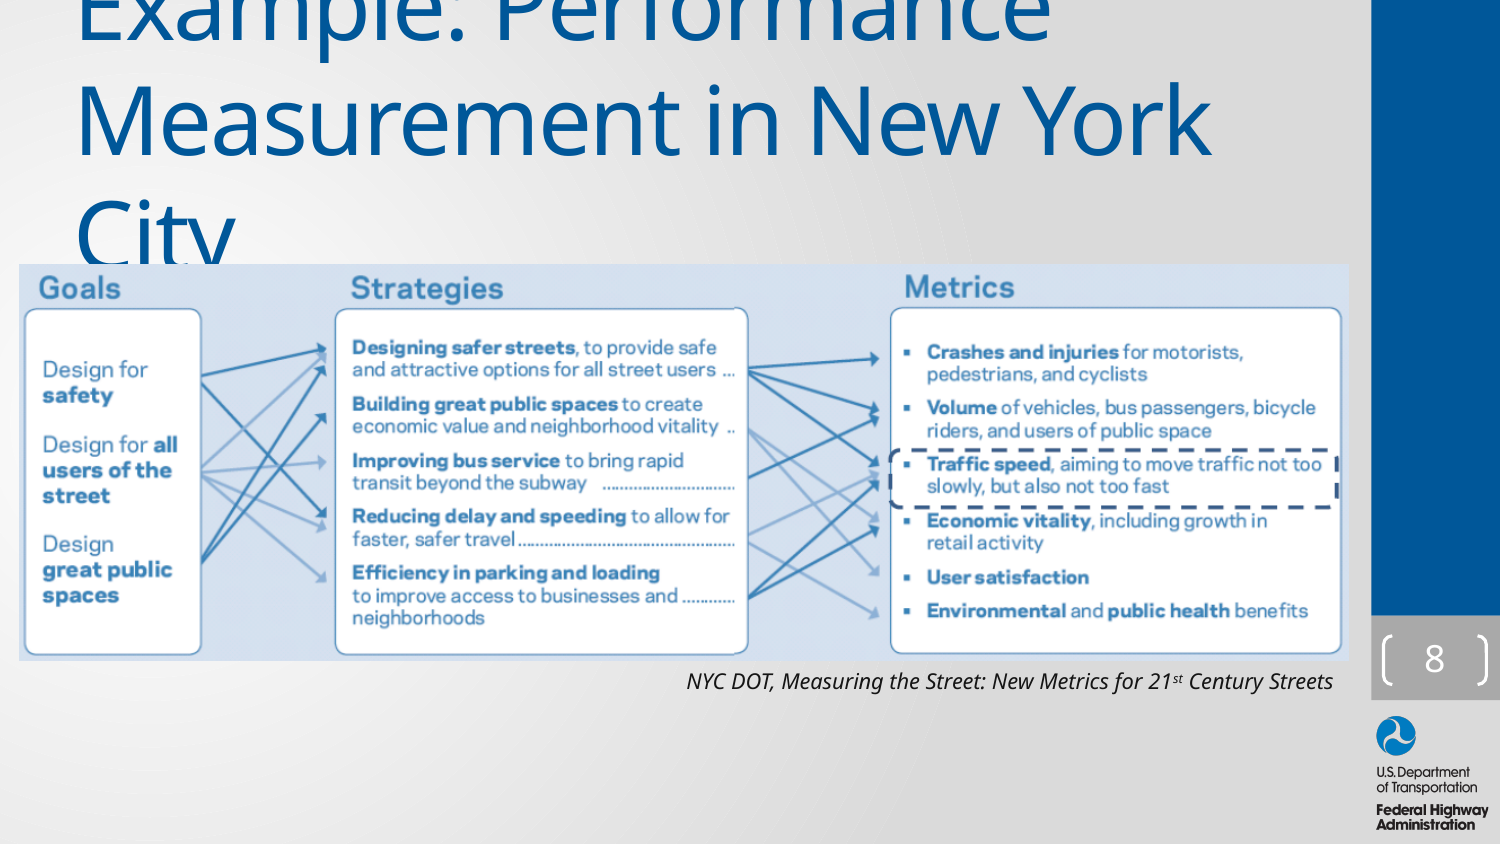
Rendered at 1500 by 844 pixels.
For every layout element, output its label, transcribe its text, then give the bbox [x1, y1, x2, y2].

title Example: Performance Measurement in New York City [58, 46, 1309, 188]
slide_number 8 [1381, 634, 1488, 687]
picture [18, 264, 1350, 661]
list [58, 196, 1309, 257]
text_box NYC DOT, Measuring the Street: New Metrics for 21st Century Streets [666, 671, 1349, 691]
list [58, 668, 1309, 788]
